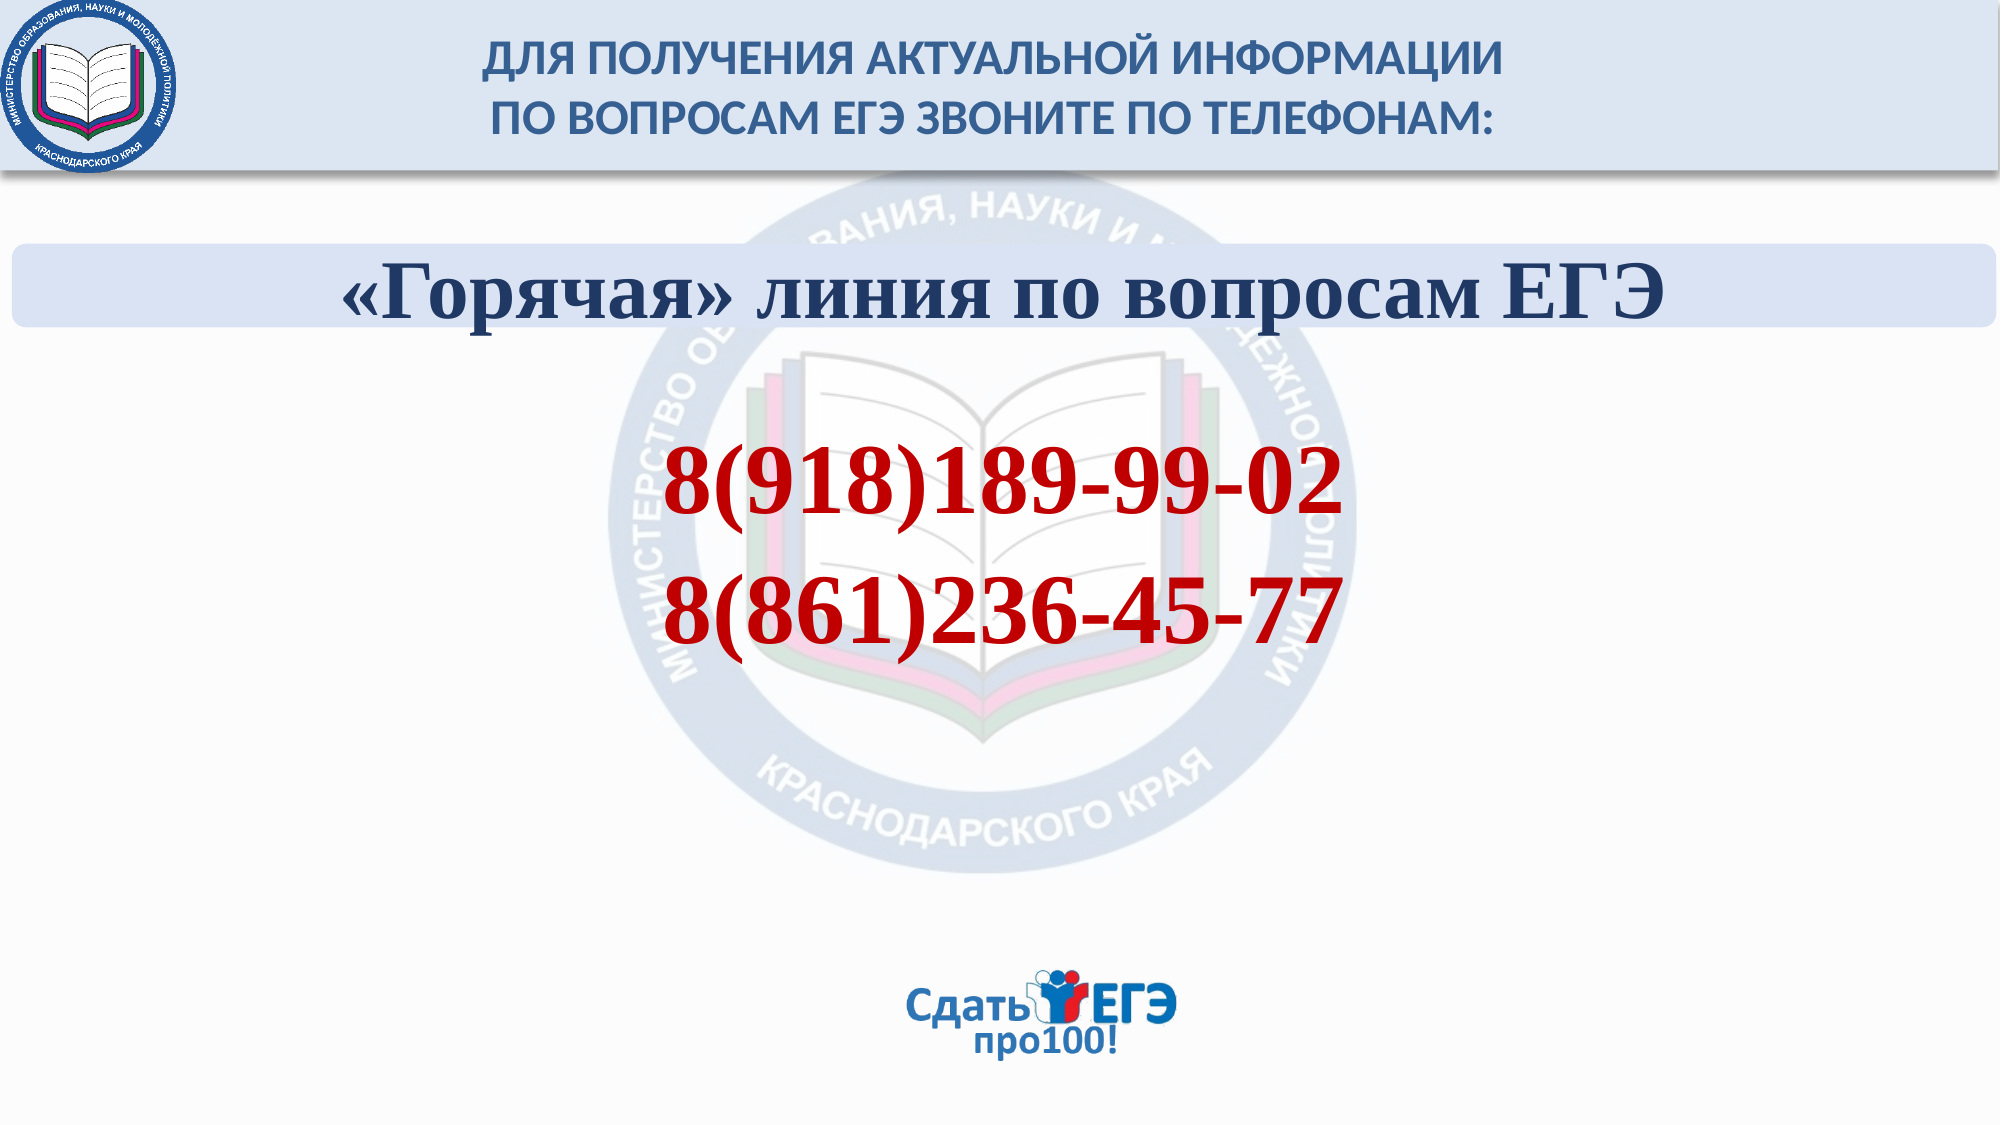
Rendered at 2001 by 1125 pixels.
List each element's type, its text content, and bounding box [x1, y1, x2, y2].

picture [0, 0, 176, 173]
text_box ДЛЯ ПОЛУЧЕНИЯ АКТУАЛЬНОЙ ИНФОРМАЦИИ ПО ВОПРОСАМ ЕГЭ ЗВОНИТЕ ПО ТЕЛЕФОНАМ: [176, 0, 1999, 171]
text_box 8(918)189-99-02 8(861)236-45-77 [296, 327, 1712, 1052]
picture [904, 956, 1179, 1064]
text_box «Горячая» линия по вопросам ЕГЭ [10, 242, 1998, 329]
